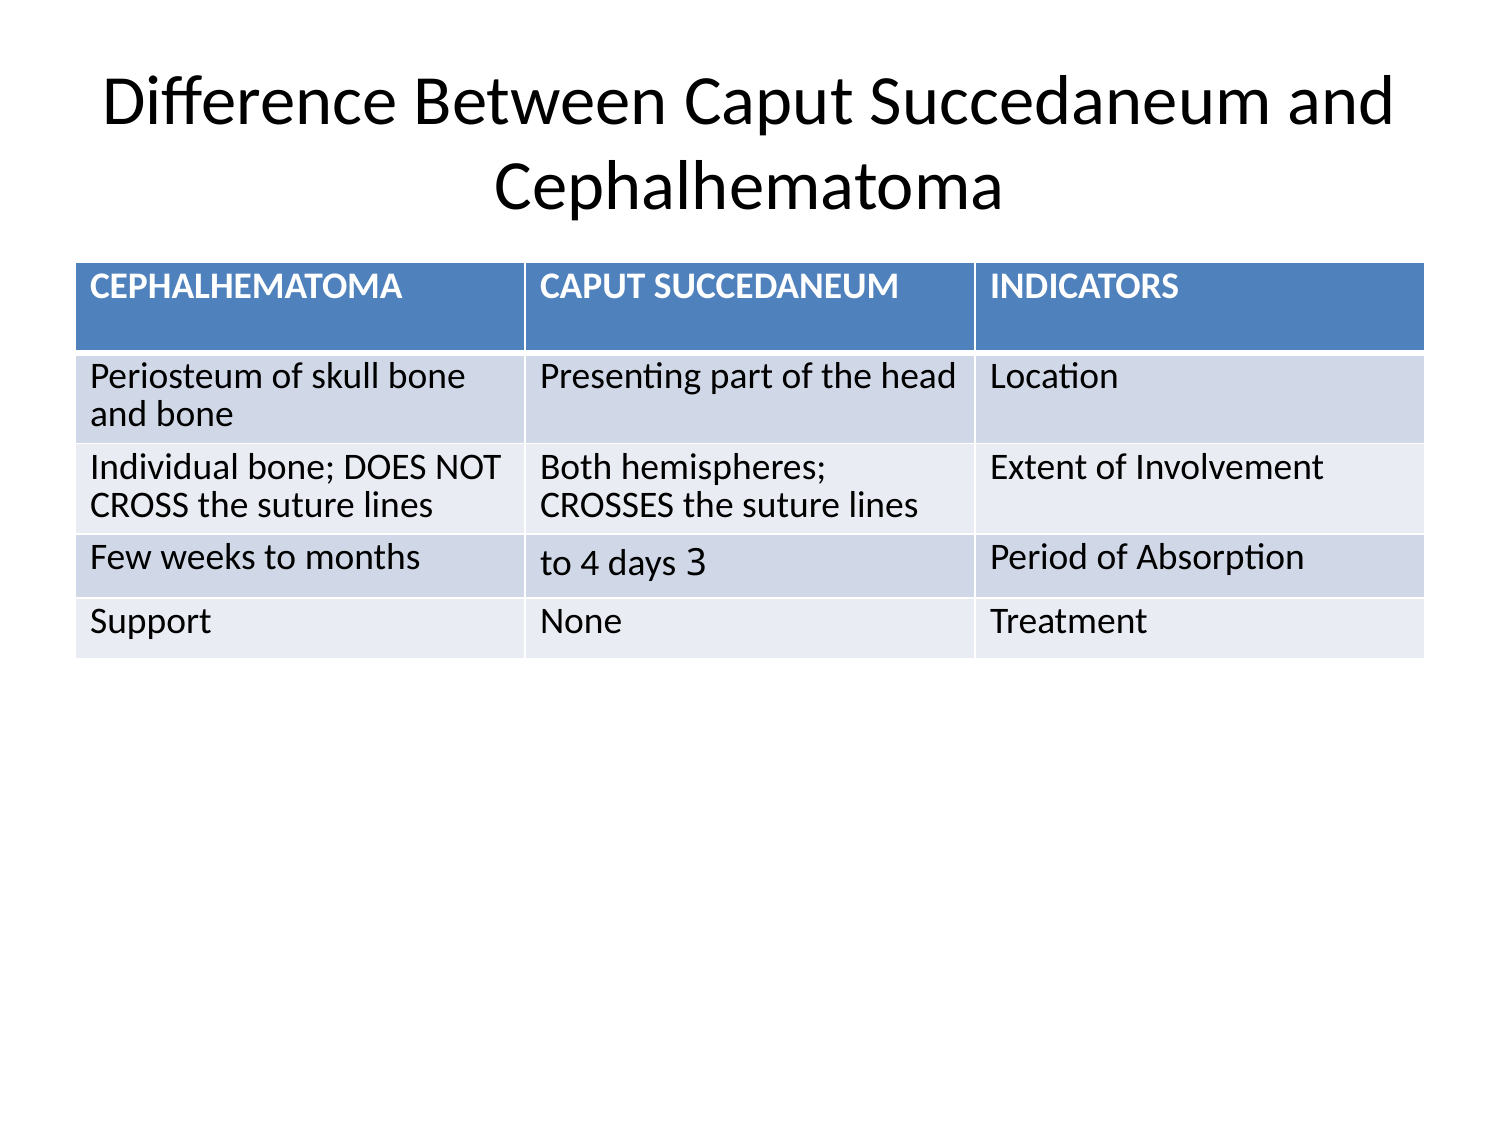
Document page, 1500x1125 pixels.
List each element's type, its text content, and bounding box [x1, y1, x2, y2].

table_cell Treatment [976, 599, 1424, 658]
table_header CEPHALHEMATOMA [76, 263, 524, 350]
table_cell Extent of Involvement [976, 444, 1424, 533]
table_header INDICATORS [976, 263, 1424, 350]
table_cell Support [76, 599, 524, 658]
table_header CAPUT SUCCEDANEUM [526, 263, 974, 350]
table_cell None [526, 599, 974, 658]
table_cell Individual bone; DOES NOT CROSS the suture lines [76, 444, 524, 533]
table_cell Location [976, 356, 1424, 443]
table_cell Periosteum of skull bone and bone [76, 356, 524, 443]
table_cell Both hemispheres; CROSSES the suture lines [526, 444, 974, 533]
table_cell 3 to 4 days [526, 535, 974, 597]
table_cell Presenting part of the head [526, 356, 974, 443]
table_cell Few weeks to months [76, 535, 524, 597]
title Difference Between Caput Succedaneum and Cephalhematoma [75, 45, 1425, 233]
table_cell Period of Absorption [976, 535, 1424, 597]
